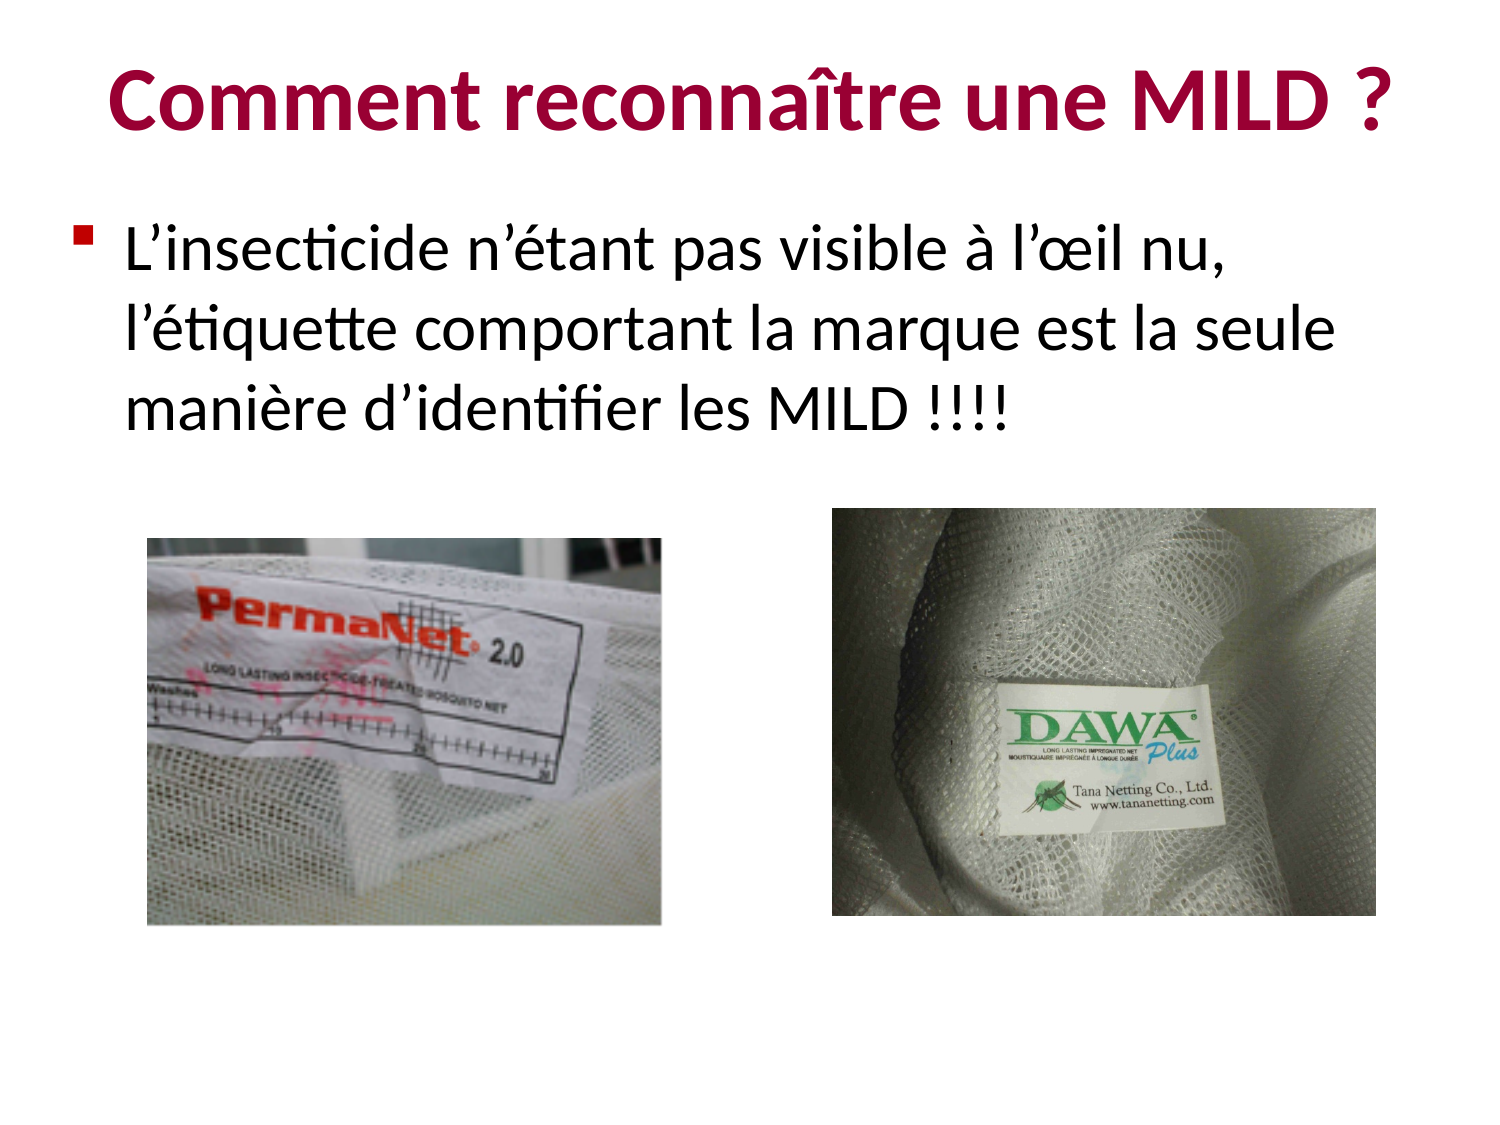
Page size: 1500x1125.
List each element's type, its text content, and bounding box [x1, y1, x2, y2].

picture [147, 538, 665, 929]
picture [832, 508, 1377, 917]
title Comment reconnaître une MILD ? [76, 0, 1427, 188]
text_box L’insecticide n’étant pas visible à l’œil nu, l’étiquette comportant la marque est la seule manière d’identifier les MILD !!!! [53, 196, 1459, 468]
